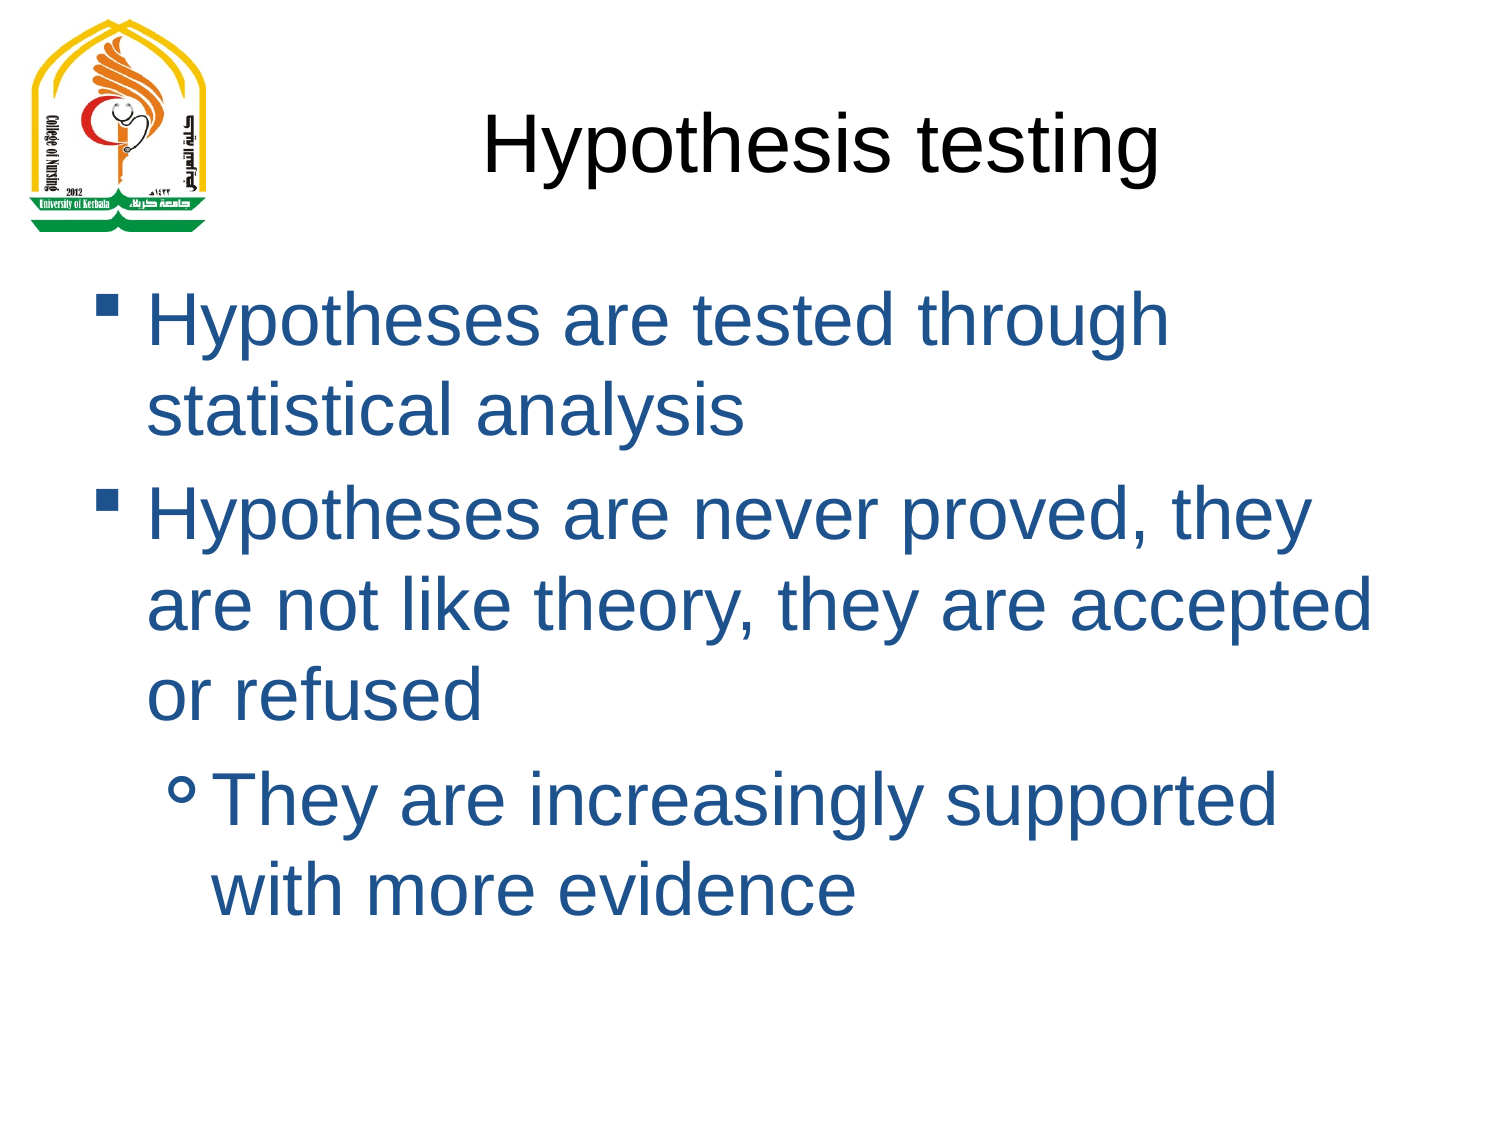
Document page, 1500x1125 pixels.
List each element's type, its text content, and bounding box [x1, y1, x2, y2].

title Hypothesis testing [218, 45, 1425, 233]
picture [29, 18, 206, 232]
list Hypotheses are tested through statistical analysis Hypotheses are never proved, they are not like theory, they are accepted or refused They are increasingly supported with more evidence [75, 262, 1425, 1005]
